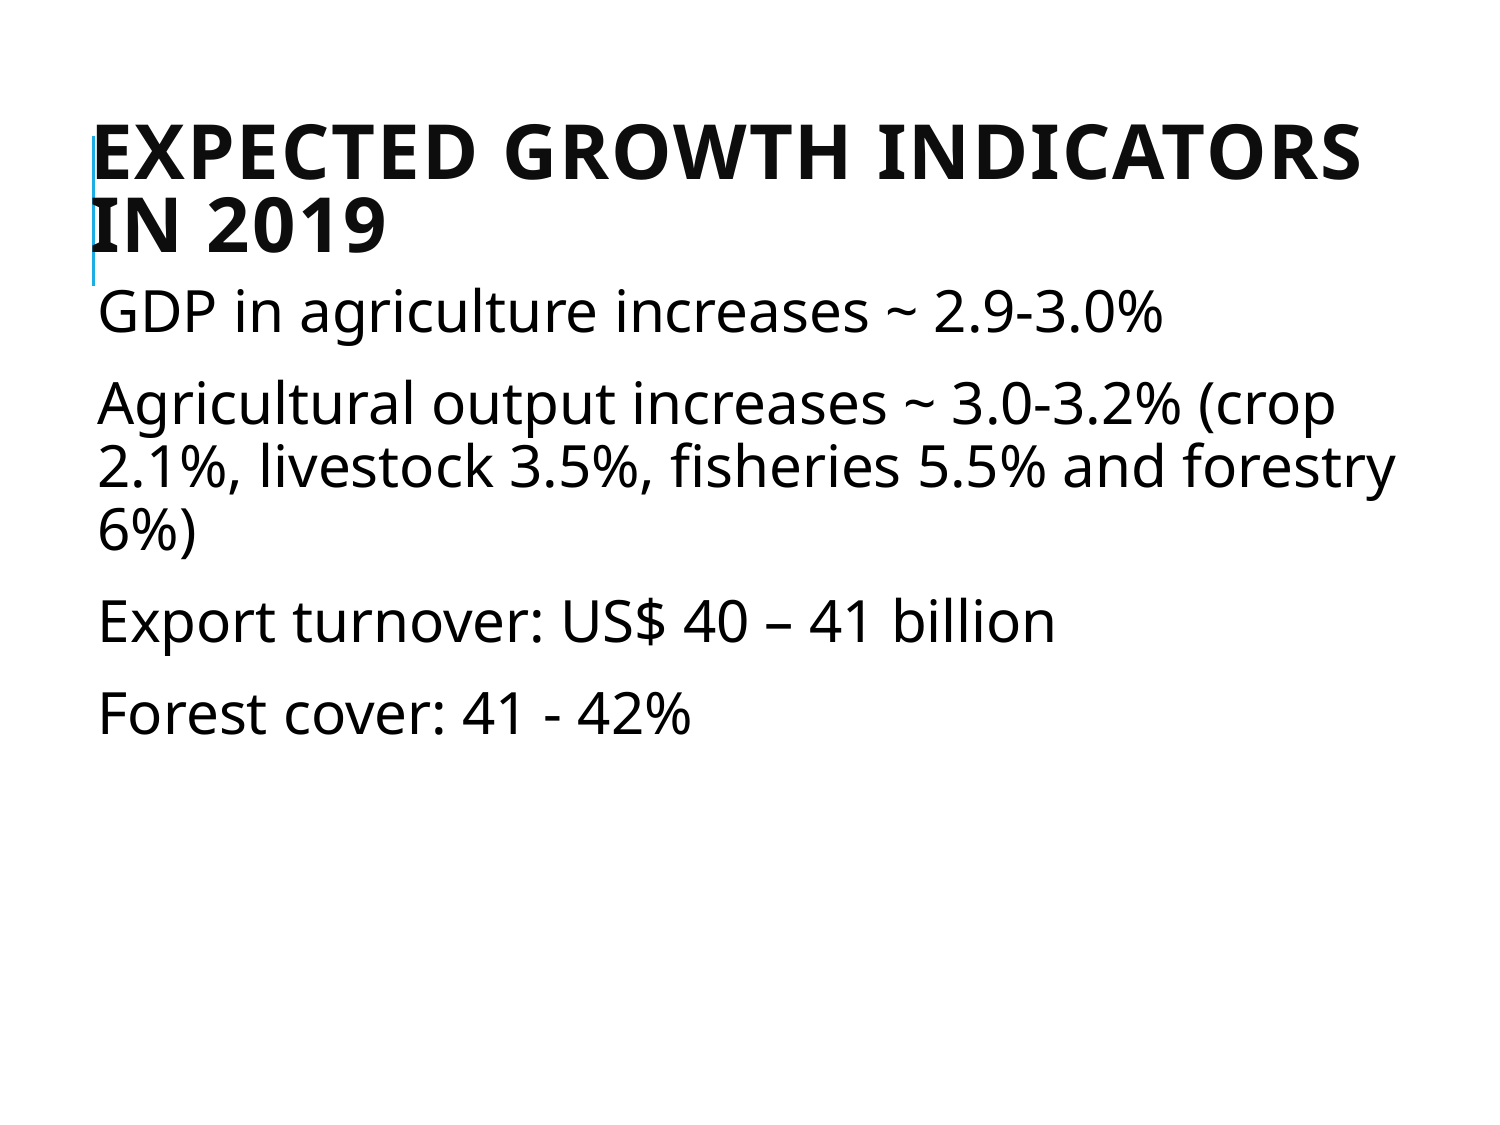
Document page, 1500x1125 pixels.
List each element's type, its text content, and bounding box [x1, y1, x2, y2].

list GDP in agriculture increases ~ 2.9-3.0% Agricultural output increases ~ 3.0-3.2% (crop 2.1%, livestock 3.5%, fisheries 5.5% and forestry 6%) Export turnover: US$ 40 – 41 billion Forest cover: 41 - 42% [75, 275, 1425, 1079]
title Expected Growth Indicators in 2019 [75, 112, 1425, 275]
